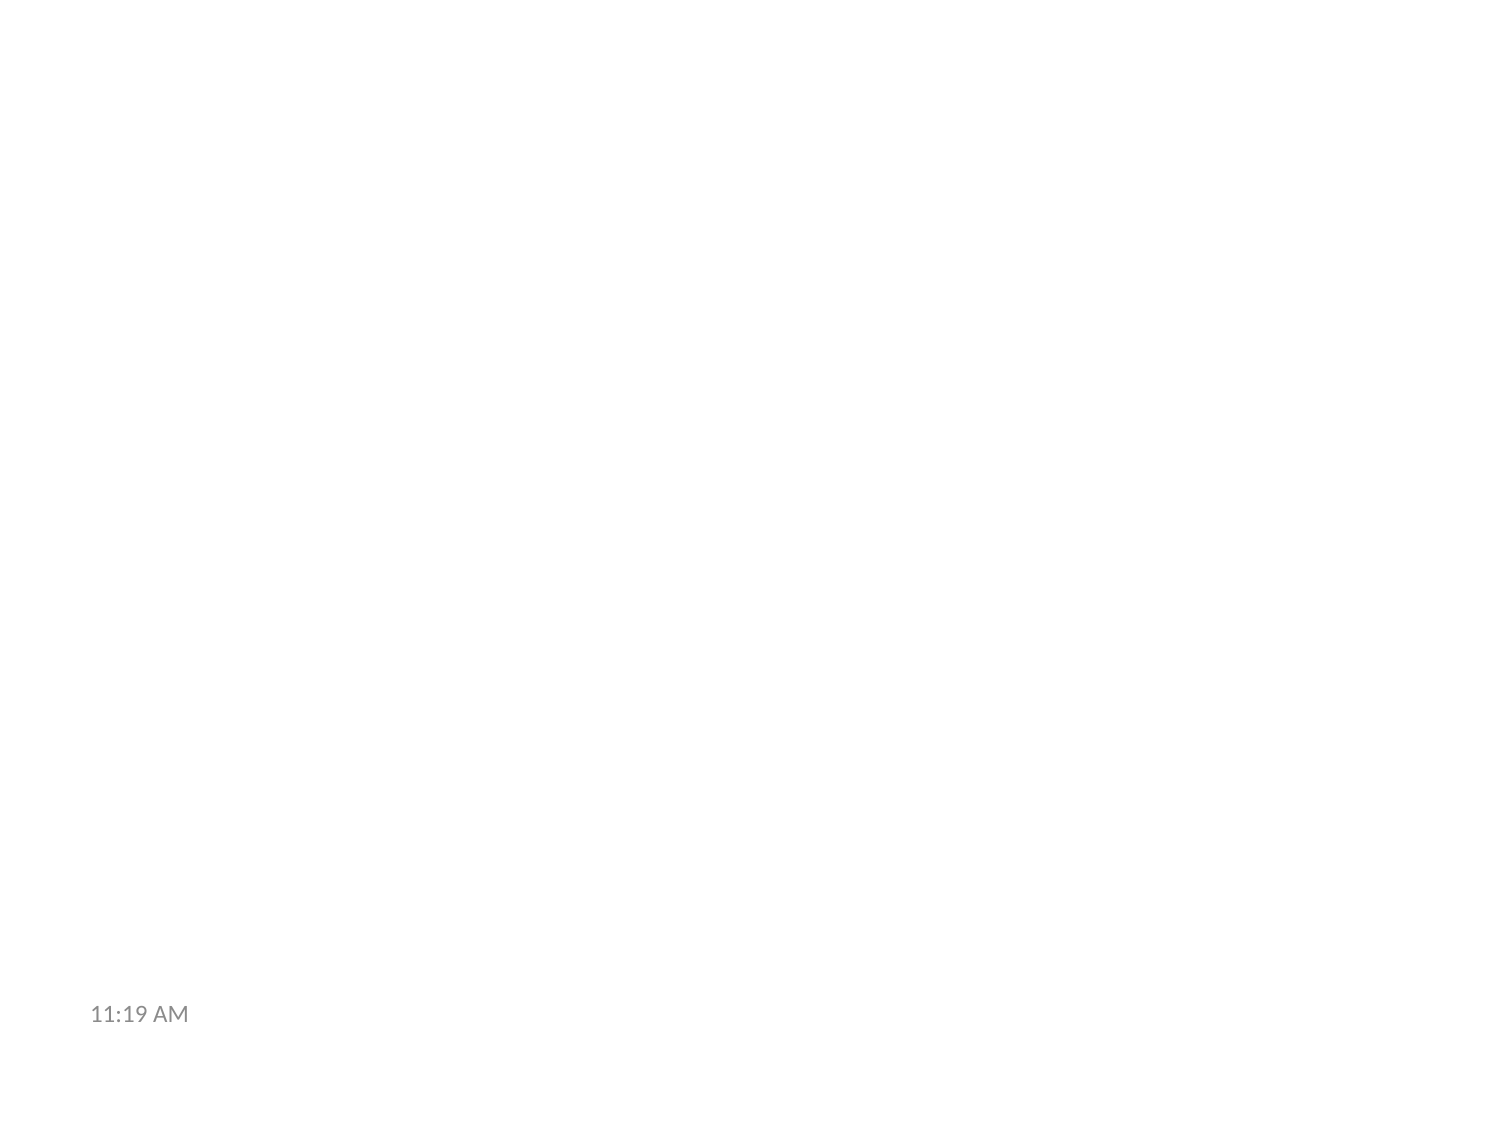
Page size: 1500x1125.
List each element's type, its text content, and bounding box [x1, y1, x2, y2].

text_box 3:35 PM [75, 982, 425, 1043]
